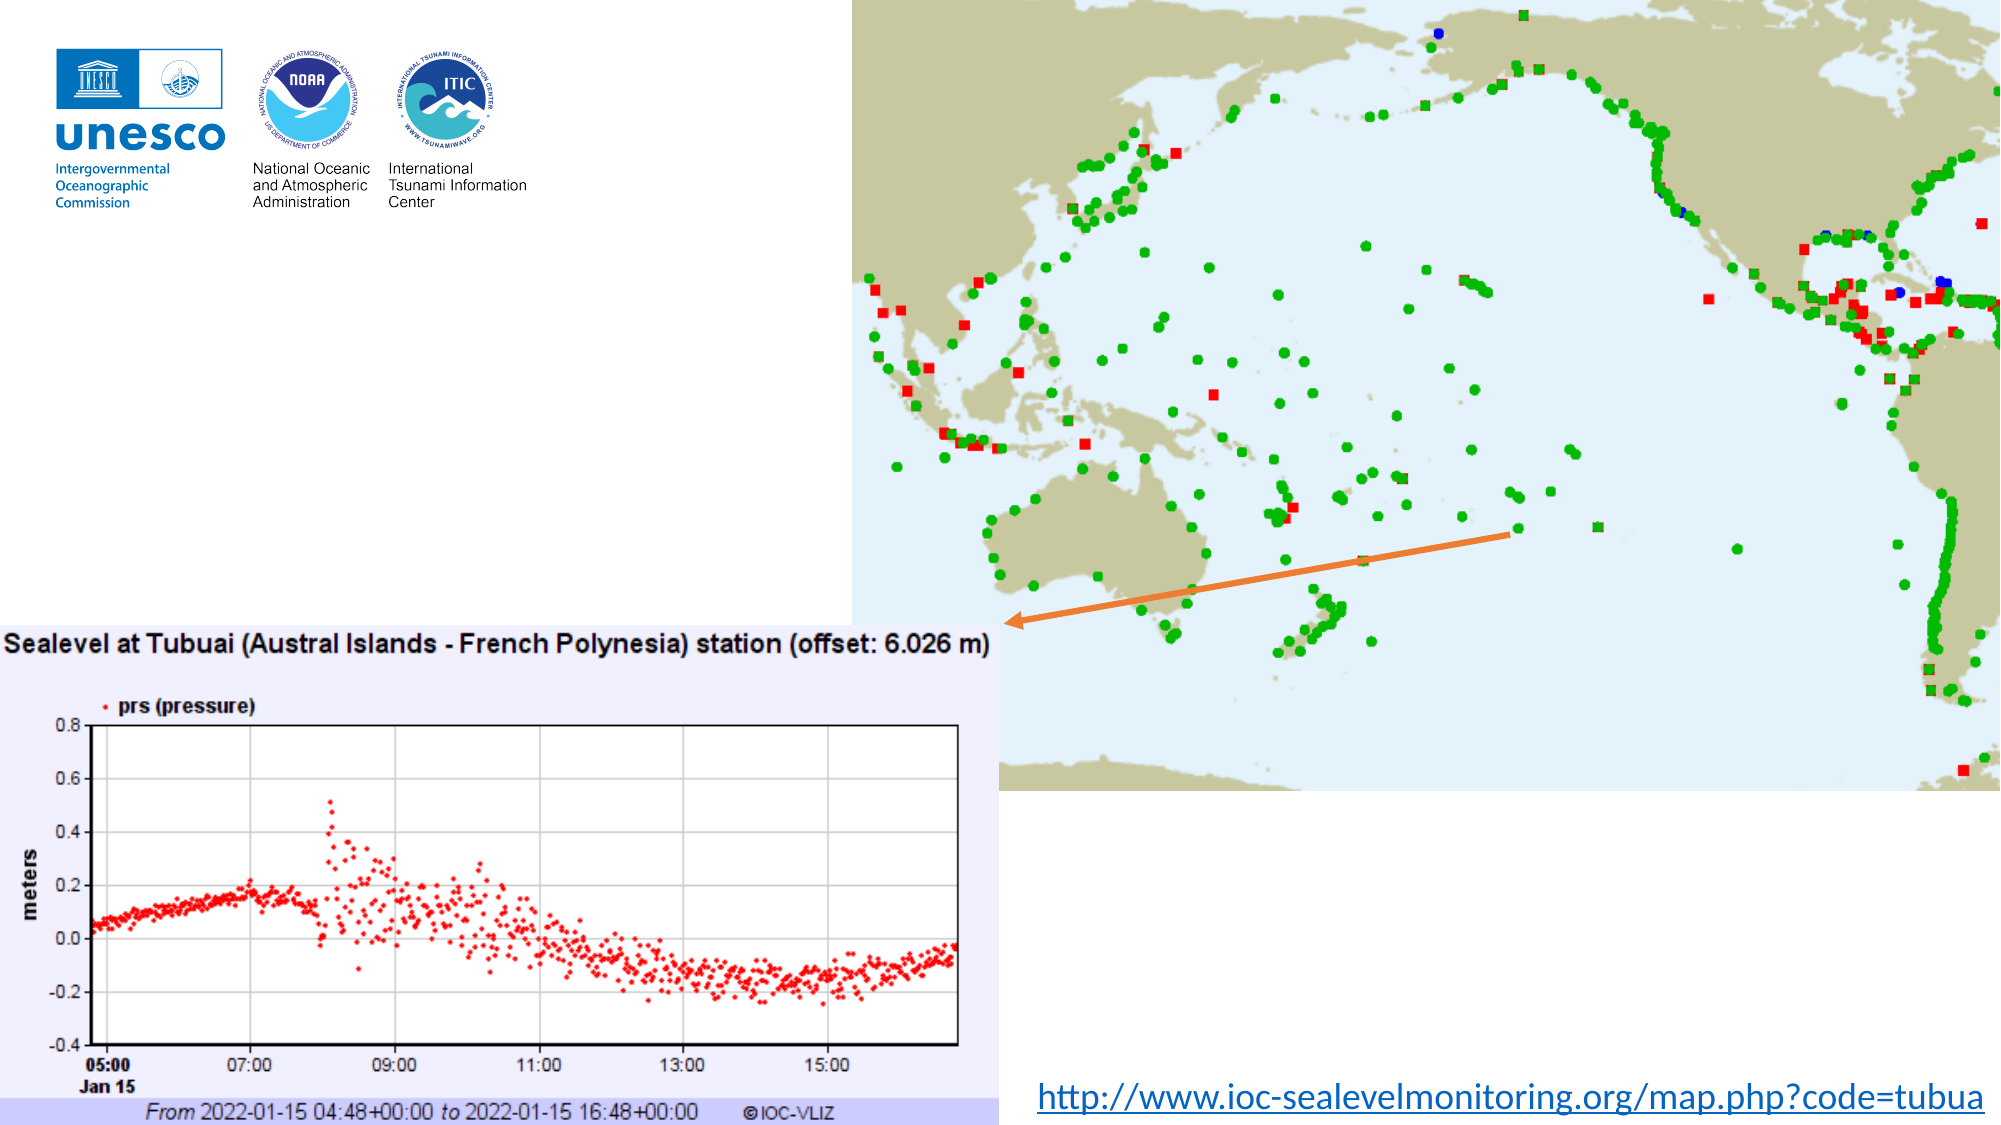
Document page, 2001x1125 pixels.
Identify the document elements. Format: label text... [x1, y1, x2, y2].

text_box http://www.ioc-sealevelmonitoring.org/map.php?code=tubua [999, 1064, 2000, 1125]
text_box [1003, 534, 1511, 624]
picture [43, 35, 527, 221]
picture [0, 0, 2000, 1125]
